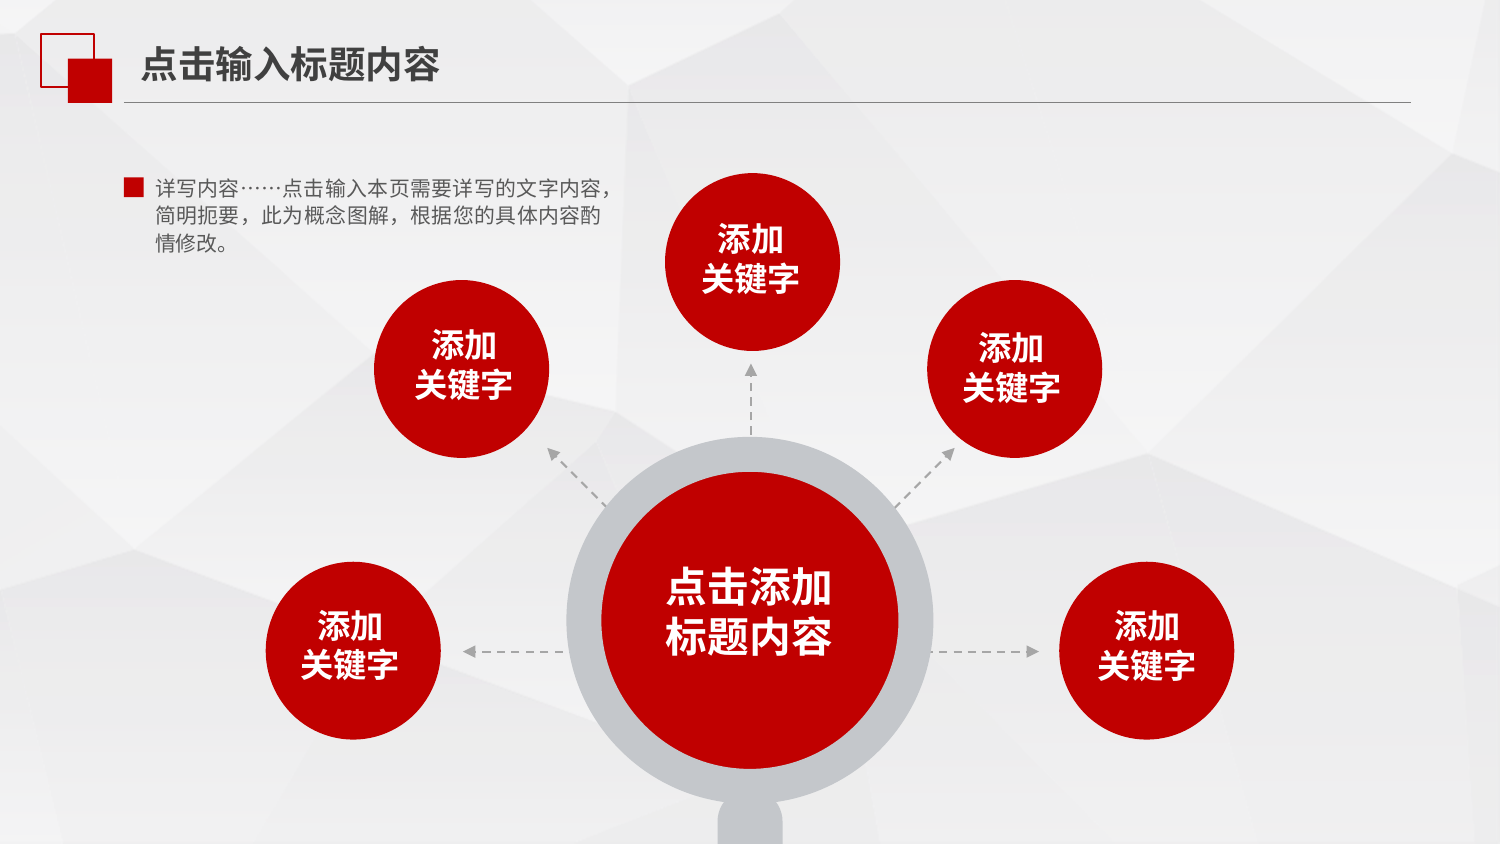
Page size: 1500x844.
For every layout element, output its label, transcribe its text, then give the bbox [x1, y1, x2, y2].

text_box 添加 关键字 [391, 315, 538, 414]
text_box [566, 436, 934, 844]
text_box [1075, 559, 1218, 595]
text_box 添加 关键字 [277, 595, 424, 694]
picture [0, 0, 1500, 844]
text_box [662, 170, 843, 354]
text_box [371, 277, 552, 461]
text_box [263, 559, 443, 742]
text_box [123, 173, 603, 257]
text_box 添加 关键字 [677, 209, 824, 308]
text_box [925, 321, 938, 416]
text_box [938, 277, 1105, 461]
text_box 添加 关键字 [1074, 595, 1221, 694]
text_box 添加 关键字 [938, 318, 1086, 417]
text_box 点击输入标题内容 [140, 32, 491, 95]
text_box [1057, 597, 1237, 742]
